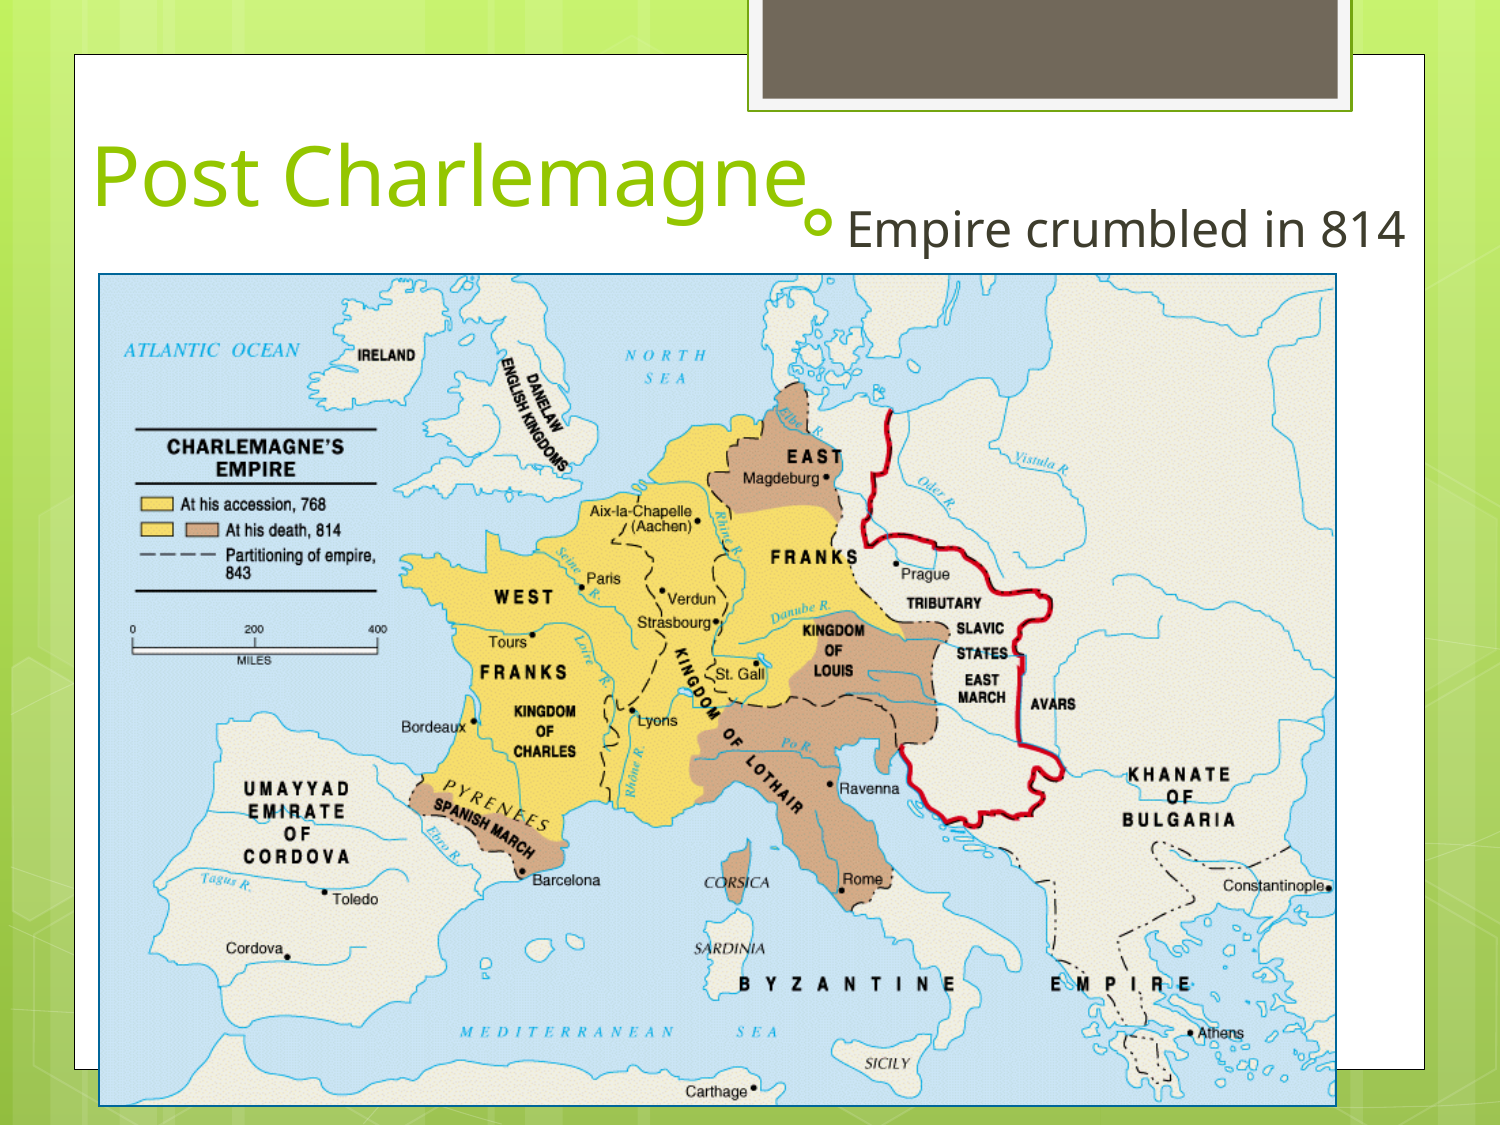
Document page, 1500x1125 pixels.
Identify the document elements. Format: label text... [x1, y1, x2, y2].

picture [101, 276, 1334, 1104]
list Empire crumbled in 814 [774, 189, 1429, 271]
title Post Charlemagne [75, 62, 874, 232]
